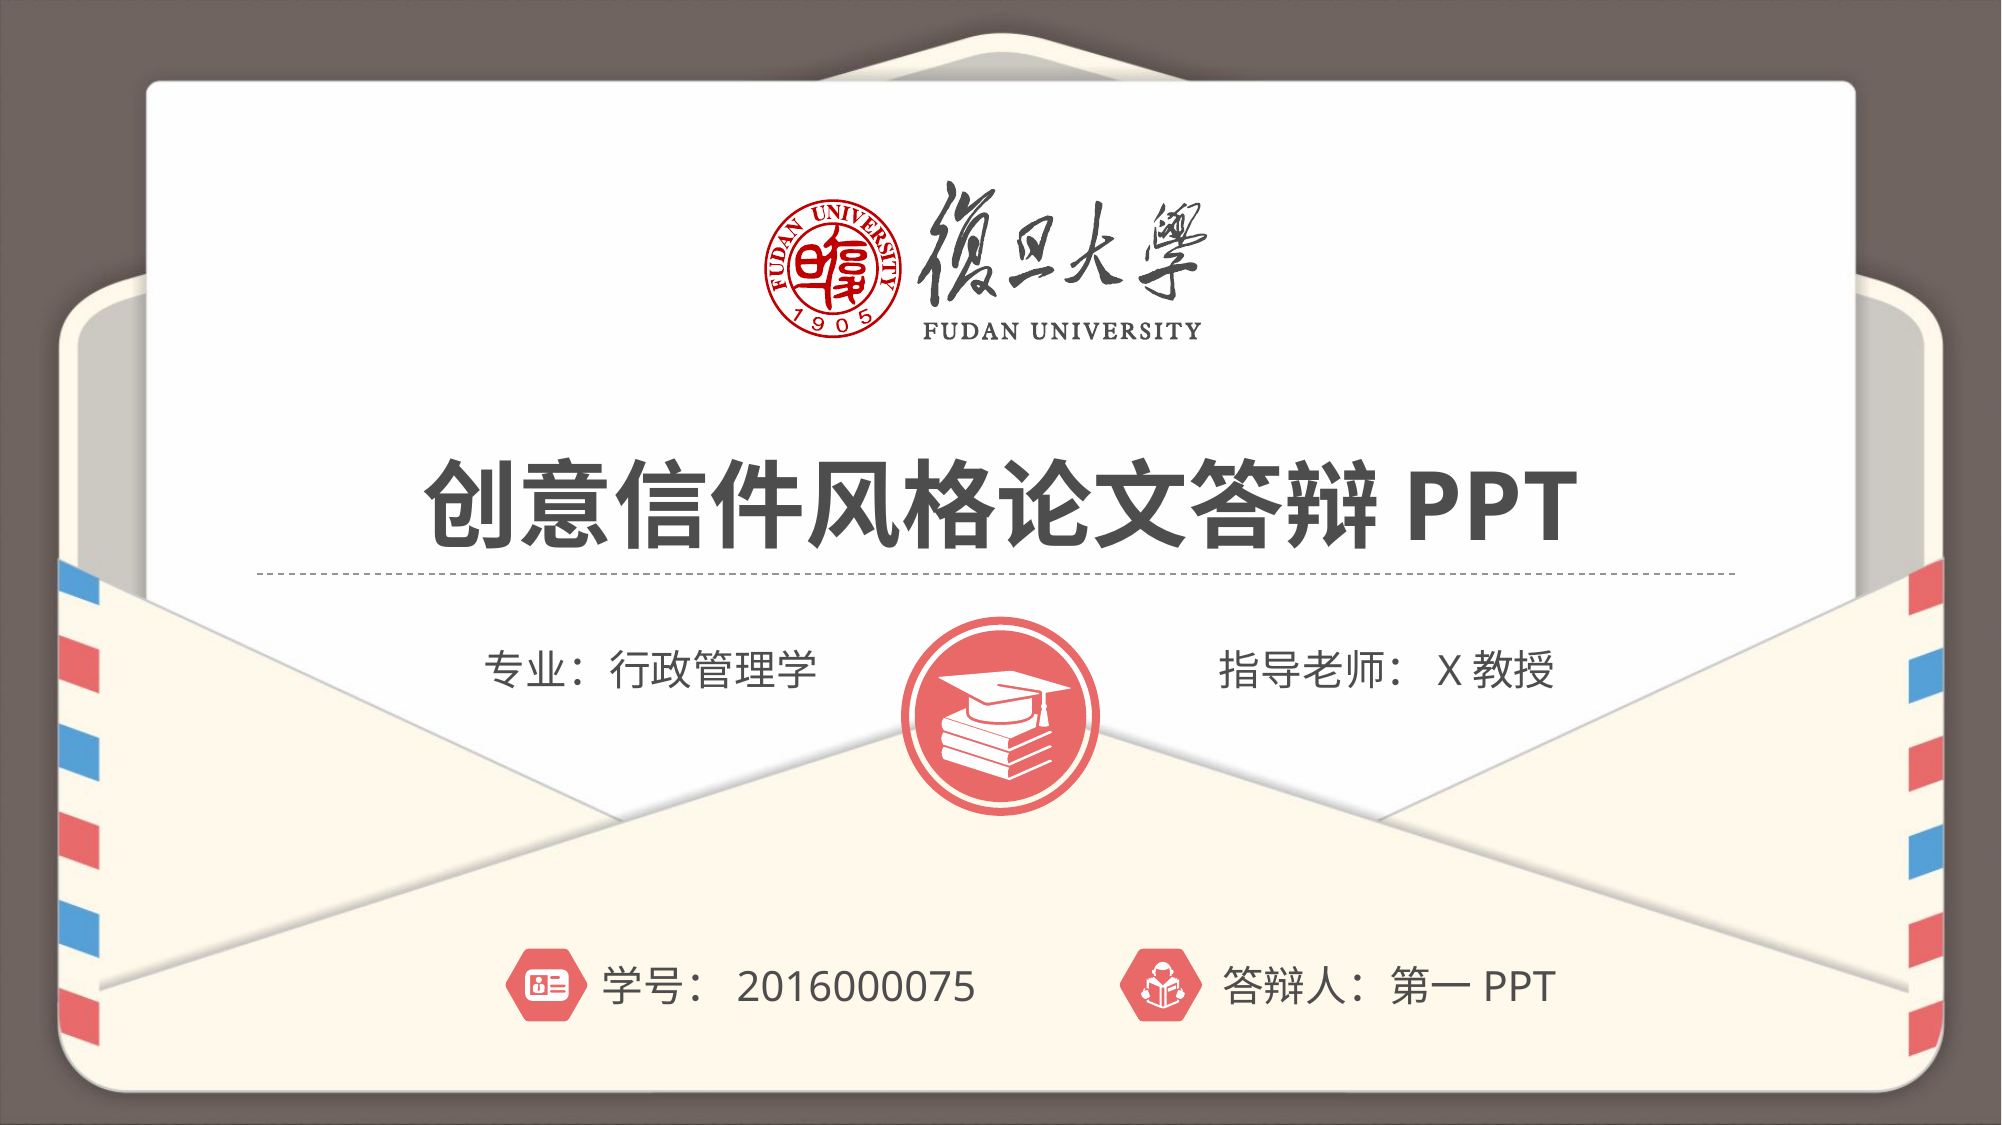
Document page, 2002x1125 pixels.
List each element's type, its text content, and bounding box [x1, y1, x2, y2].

text_box [1141, 961, 1185, 1009]
text_box [1119, 948, 1203, 1022]
text_box 指导老师：X教授 [1204, 639, 1601, 698]
text_box 创意信件风格论文答辩PPT [244, 431, 1757, 573]
text_box [525, 969, 569, 1001]
text_box [505, 948, 586, 1022]
text_box 学号：2016000075 [586, 952, 992, 1018]
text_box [900, 616, 1101, 817]
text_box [764, 180, 1208, 341]
picture [0, 0, 2002, 1125]
text_box 答辩人：第一PPT [1207, 952, 1613, 1018]
text_box 专业：行政管理学 [468, 639, 866, 698]
